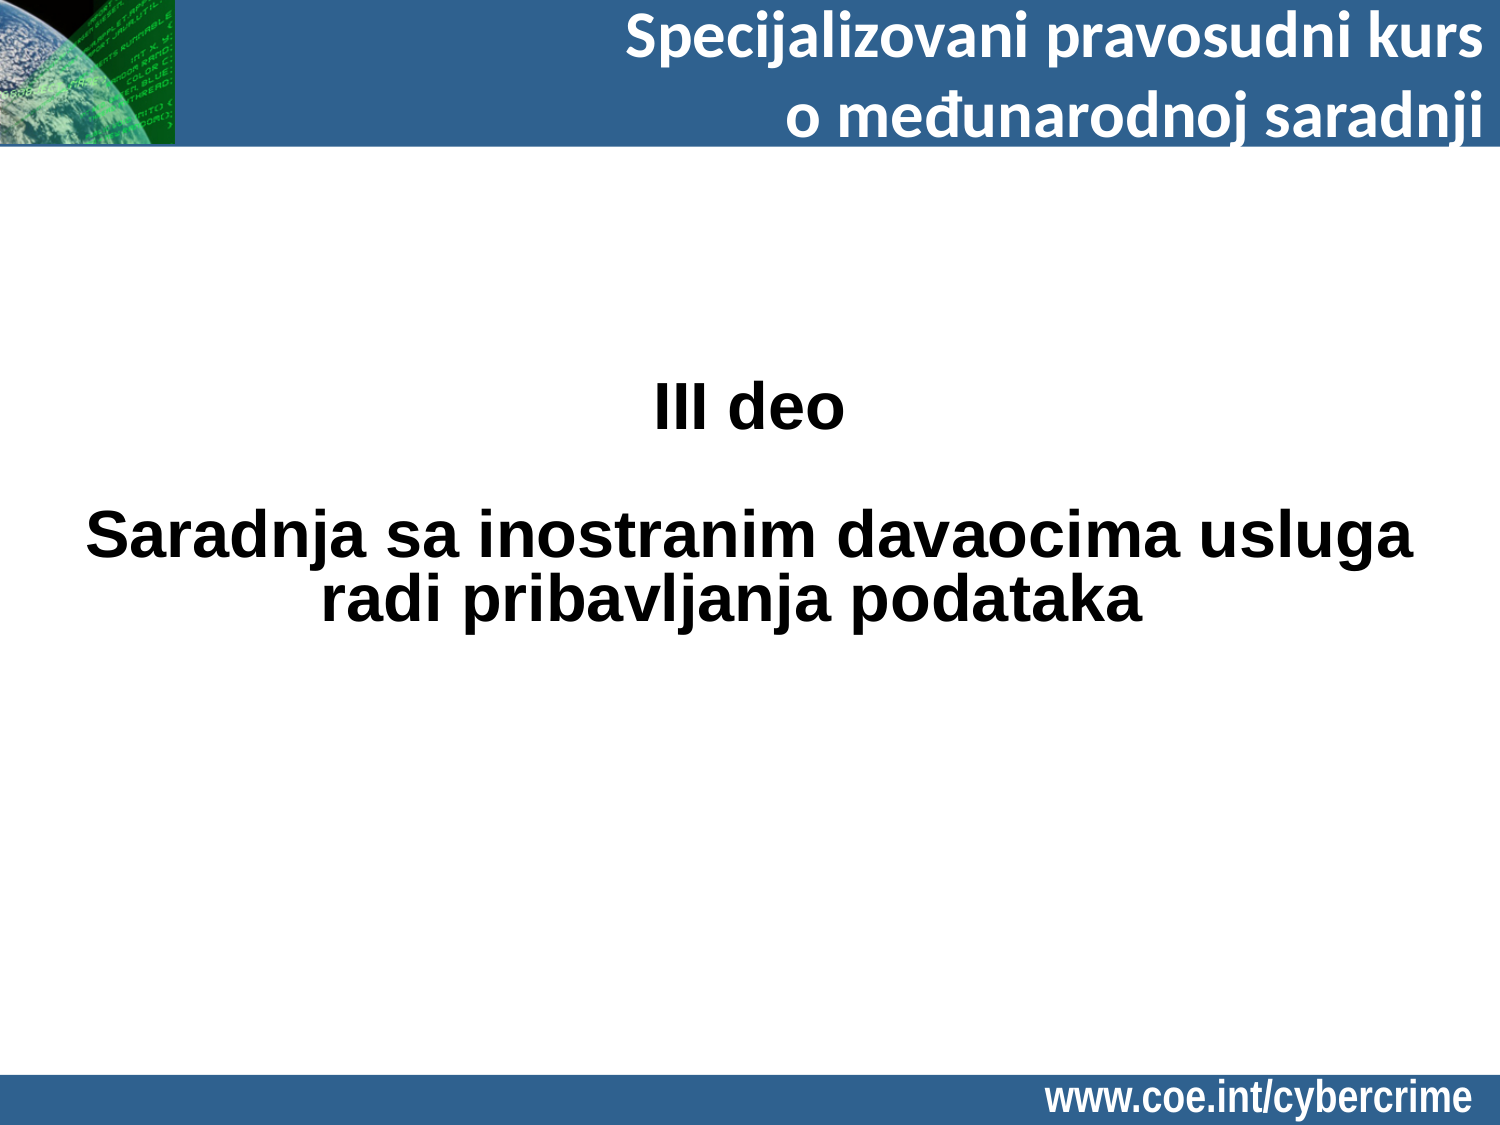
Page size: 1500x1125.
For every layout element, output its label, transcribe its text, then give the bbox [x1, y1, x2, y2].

text_box III deo Saradnja sa inostranim davaocima usluga radi pribavljanja podataka [50, 371, 1450, 706]
text_box Specijalizovani pravosudni kurs o međunarodnoj saradnji [177, 0, 1500, 149]
picture [0, 0, 175, 144]
text_box www.coe.int/cybercrime [1030, 1059, 1500, 1125]
text_box [0, 1073, 1030, 1125]
